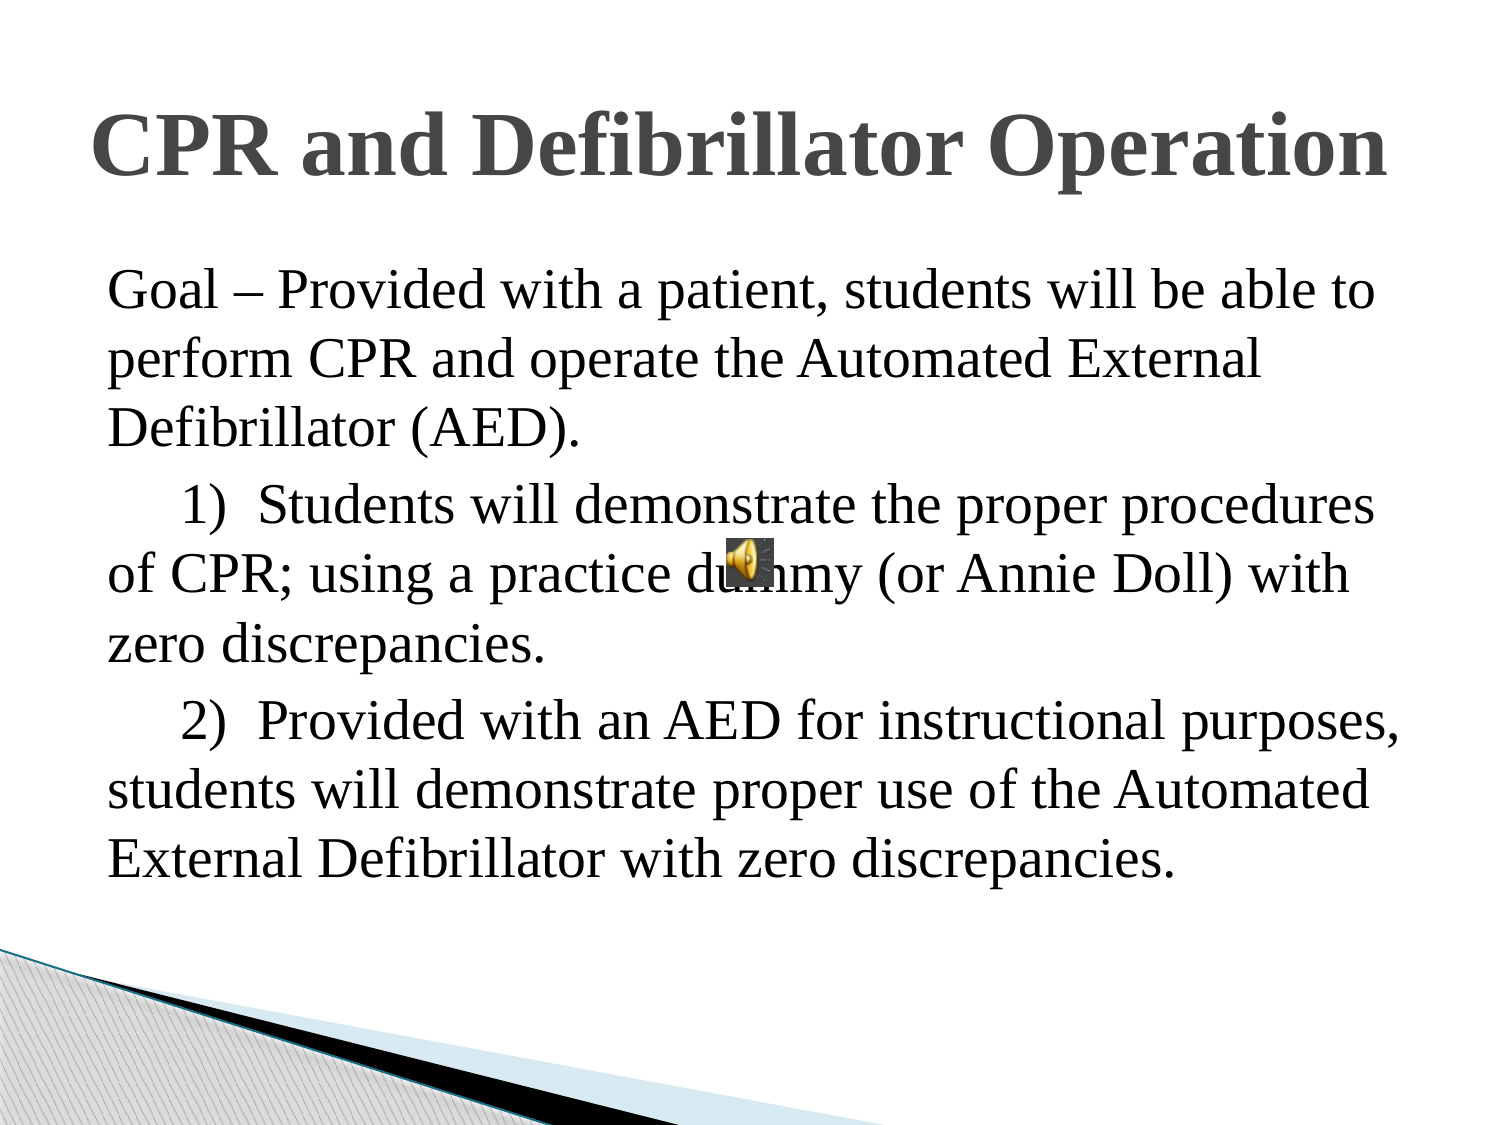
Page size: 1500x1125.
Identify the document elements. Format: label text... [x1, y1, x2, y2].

picture [724, 537, 776, 588]
list Goal – Provided with a patient, students will be able to perform CPR and operate the Automated External Defibrillator (AED). 1) Students will demonstrate the proper procedures of CPR; using a practice dummy (or Annie Doll) with zero discrepancies. 2) Provided with an AED for instructional purposes, students will demonstrate proper use of the Automated External Defibrillator with zero discrepancies. [75, 243, 1425, 986]
title CPR and Defibrillator Operation [75, 45, 1425, 233]
